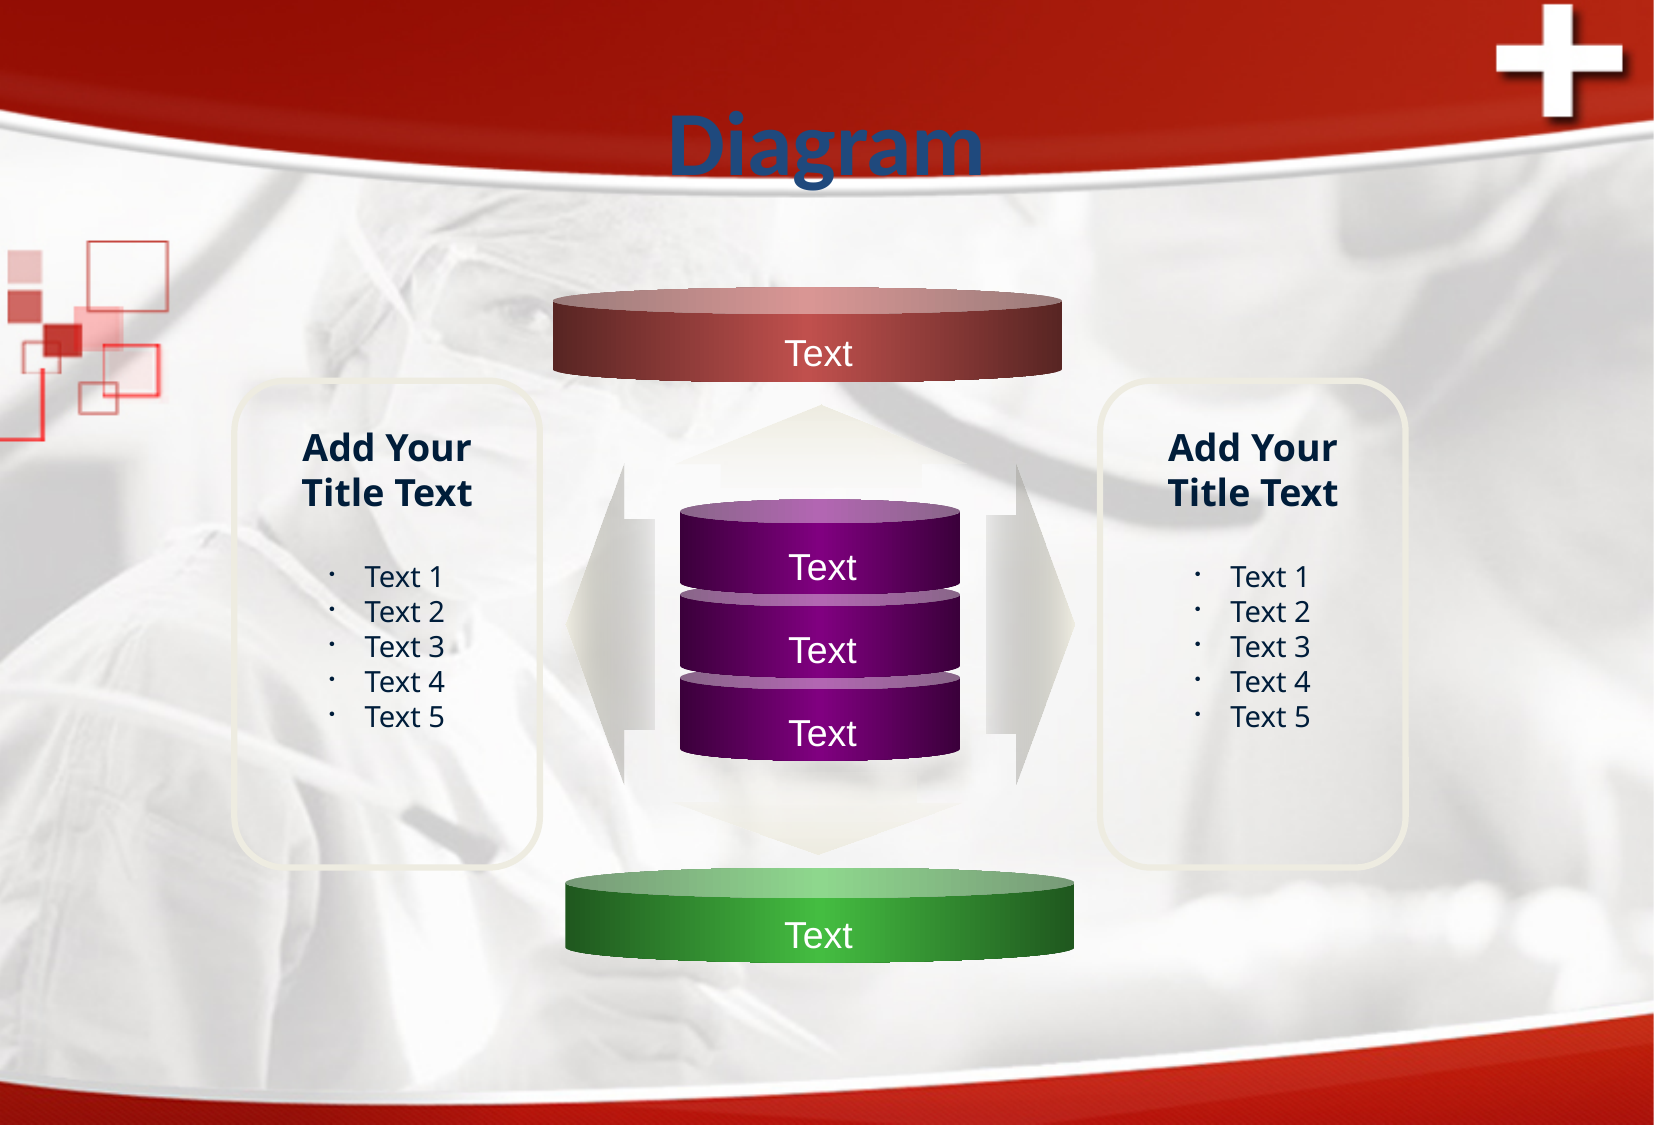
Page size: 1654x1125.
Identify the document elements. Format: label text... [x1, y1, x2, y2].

title Diagram [82, 44, 1572, 233]
picture [0, 0, 1654, 1125]
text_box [234, 287, 1406, 965]
